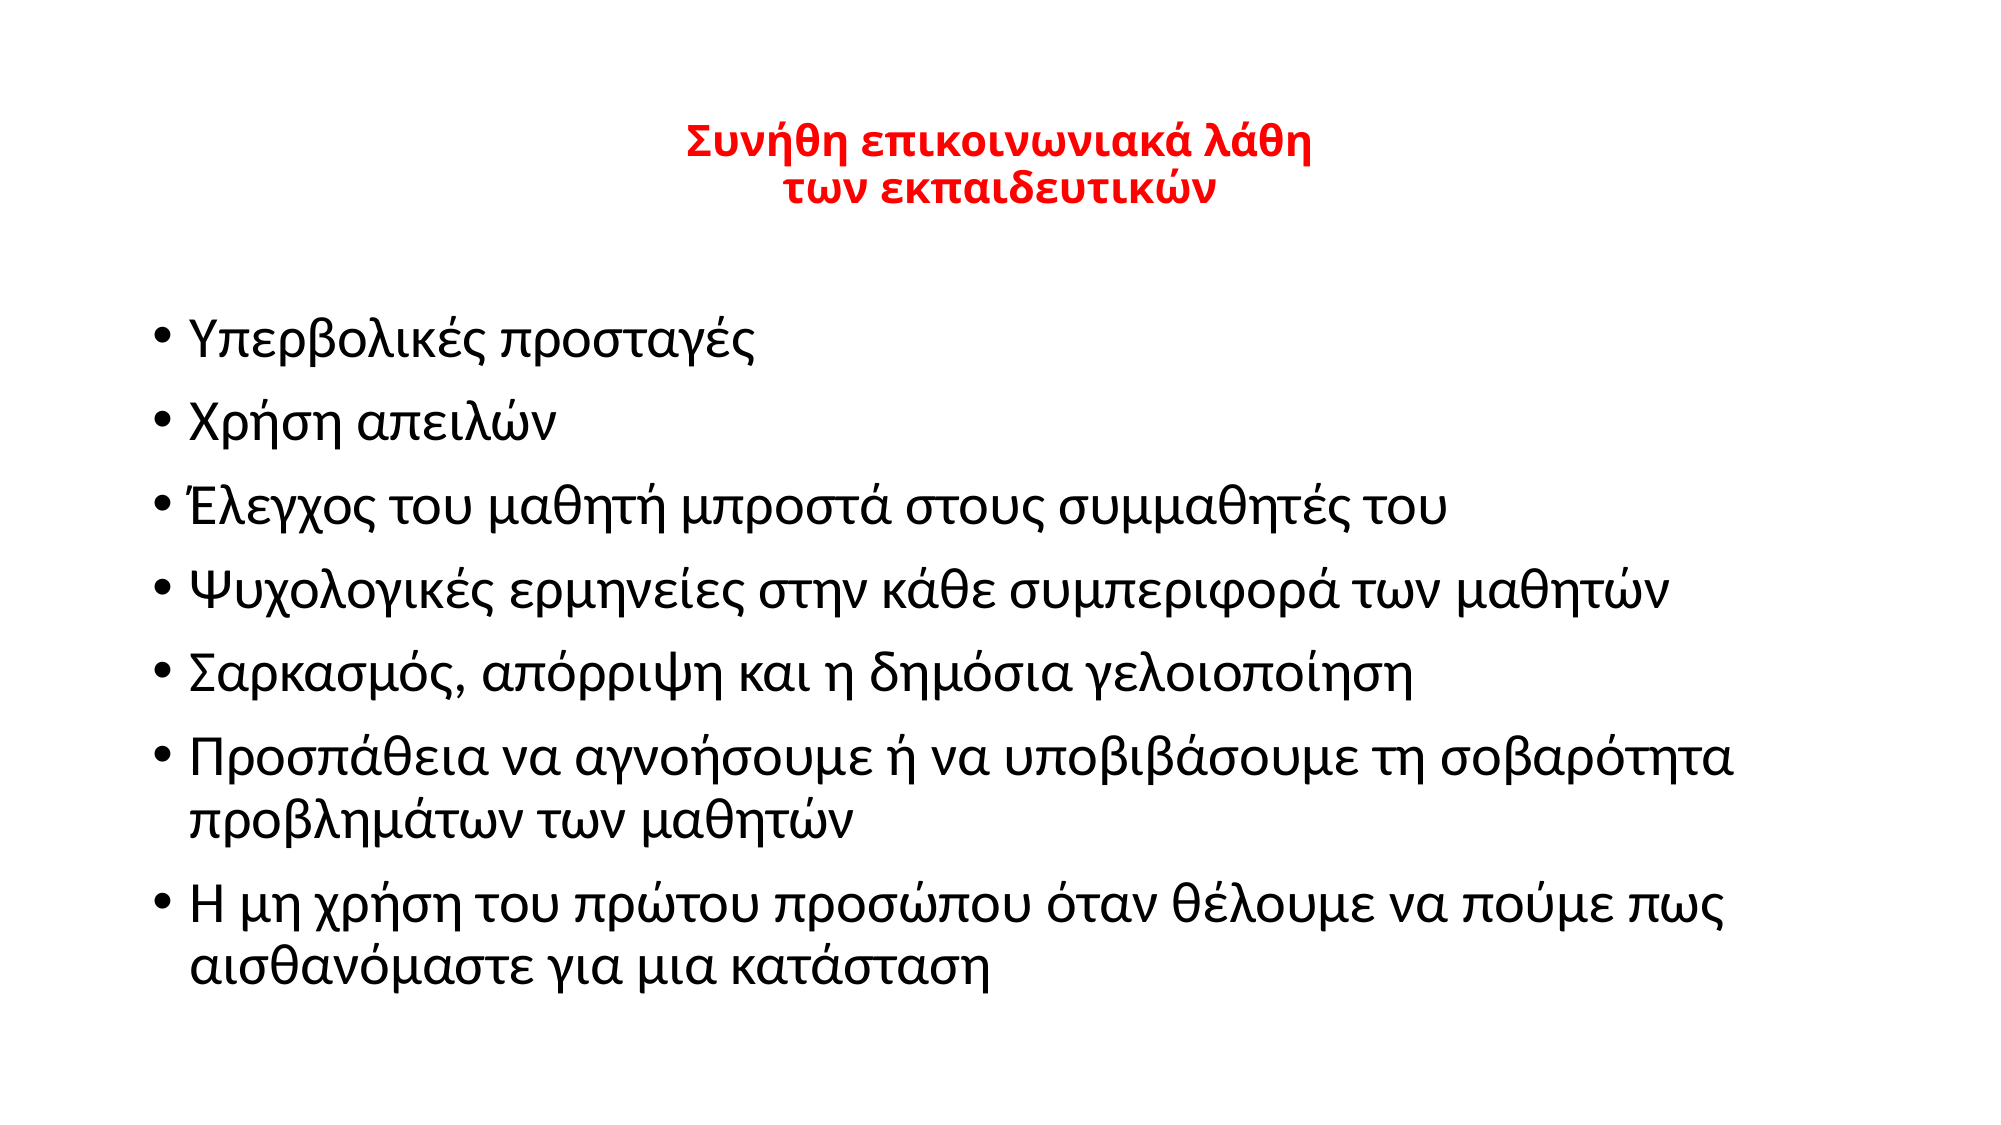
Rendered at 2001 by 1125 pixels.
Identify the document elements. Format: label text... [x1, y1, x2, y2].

list Υπερβολικές προσταγές Χρήση απειλών Έλεγχος του μαθητή μπροστά στους συμμαθητές του Ψυχολογικές ερμηνείες στην κάθε συμπεριφορά των μαθητών Σαρκασμός, απόρριψη και η δημόσια γελοιοποίηση Προσπάθεια να αγνοήσουμε ή να υποβιβάσουμε τη σοβαρότητα προβλημάτων των μαθητών Η μη χρήση του πρώτου προσώπου όταν θέλουμε να πούμε πως αισθανόμαστε για μια κατάσταση [137, 299, 1863, 1014]
title Συνήθη επικοινωνιακά λάθη των εκπαιδευτικών [137, 59, 1863, 278]
